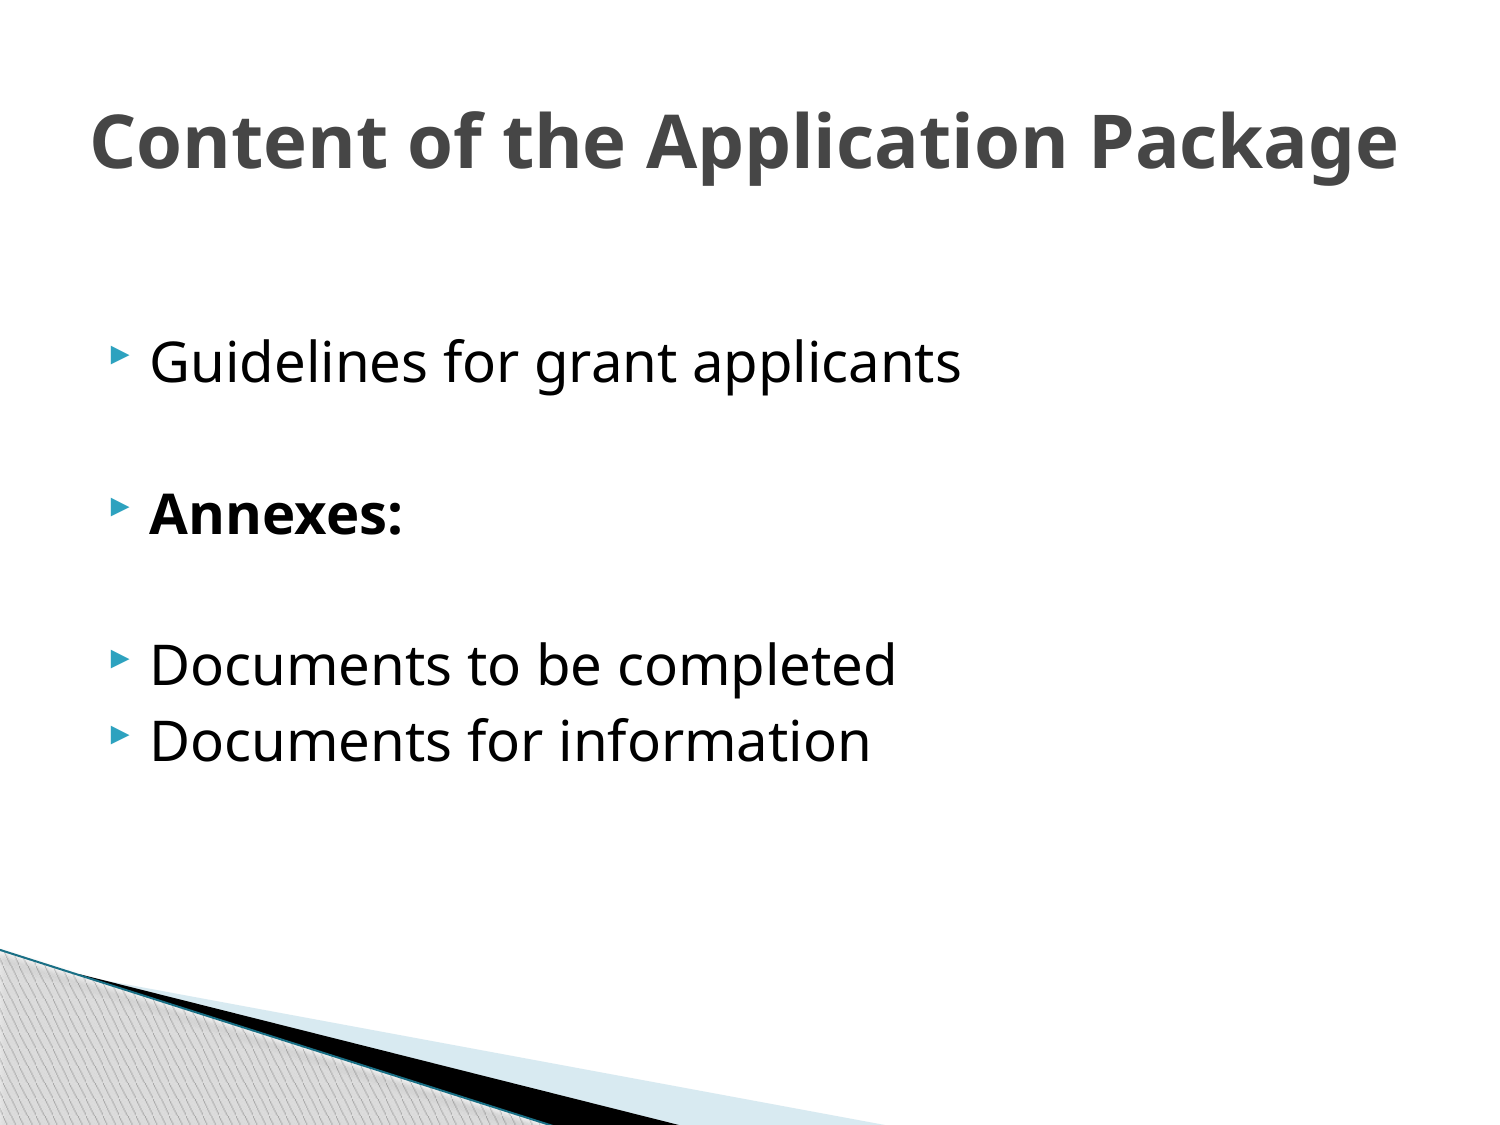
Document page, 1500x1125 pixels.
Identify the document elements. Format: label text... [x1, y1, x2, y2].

title Content of the Application Package [75, 45, 1425, 233]
list Guidelines for grant applicants Annexes: Documents to be completed Documents for information [75, 243, 1425, 986]
